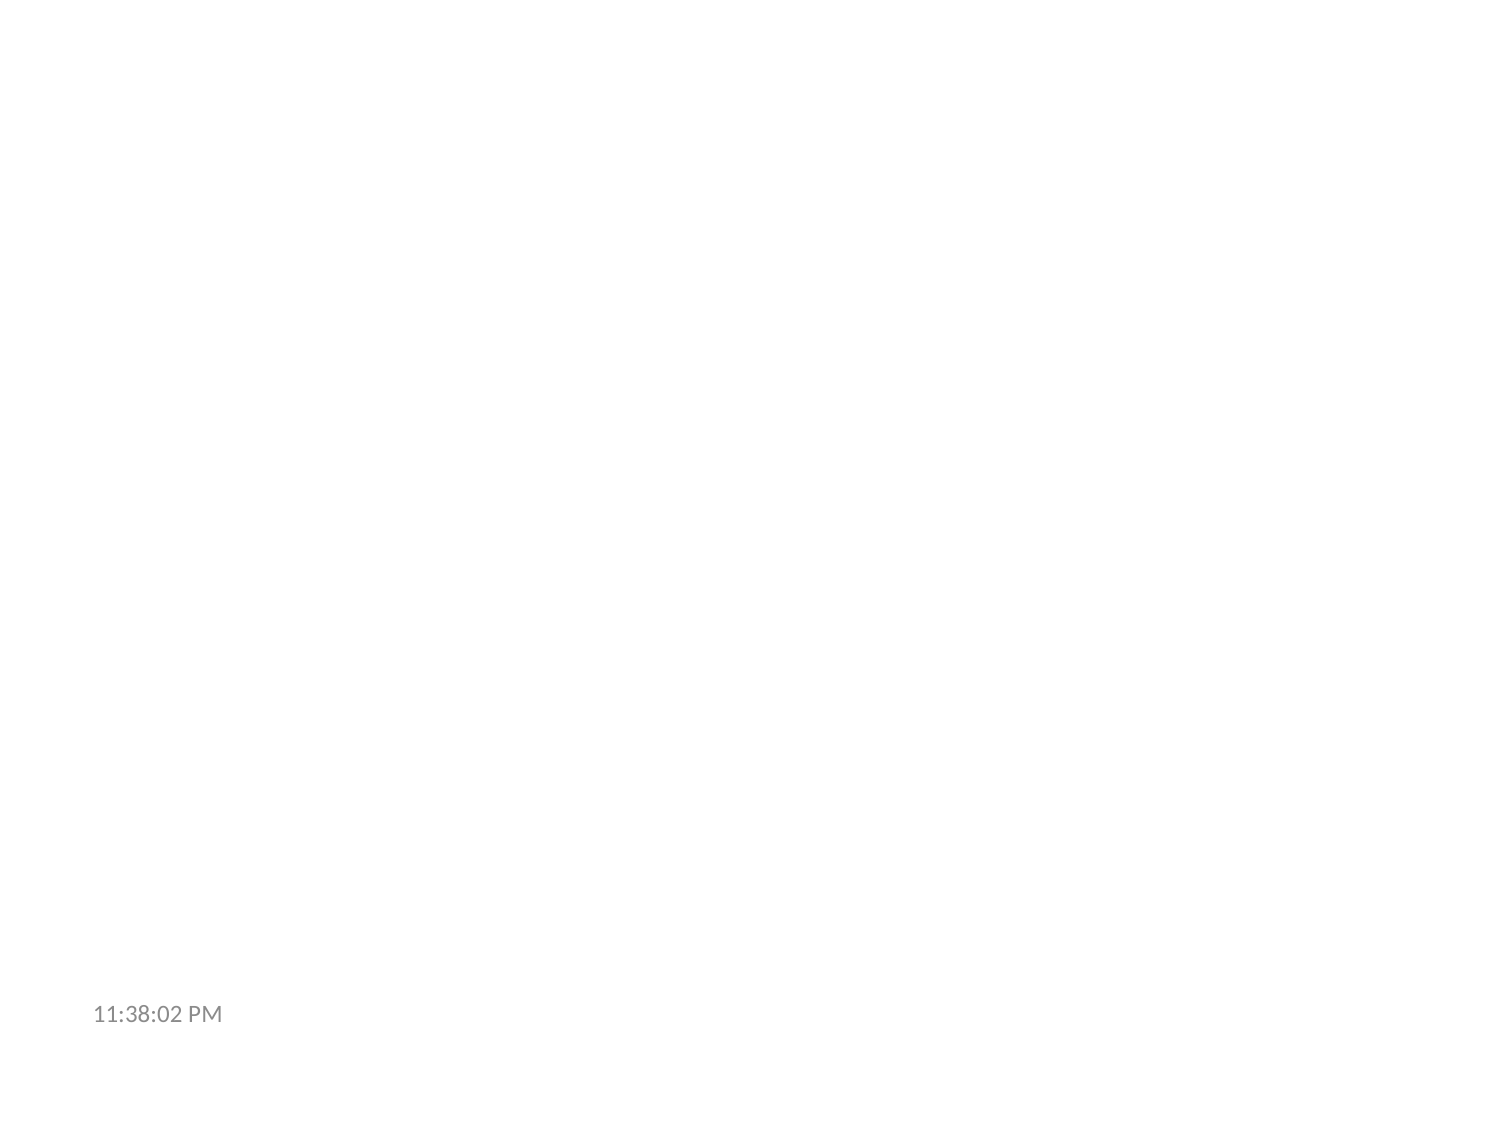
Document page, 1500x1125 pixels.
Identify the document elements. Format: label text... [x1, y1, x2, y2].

text_box 3:35:09 PM [77, 982, 428, 1043]
